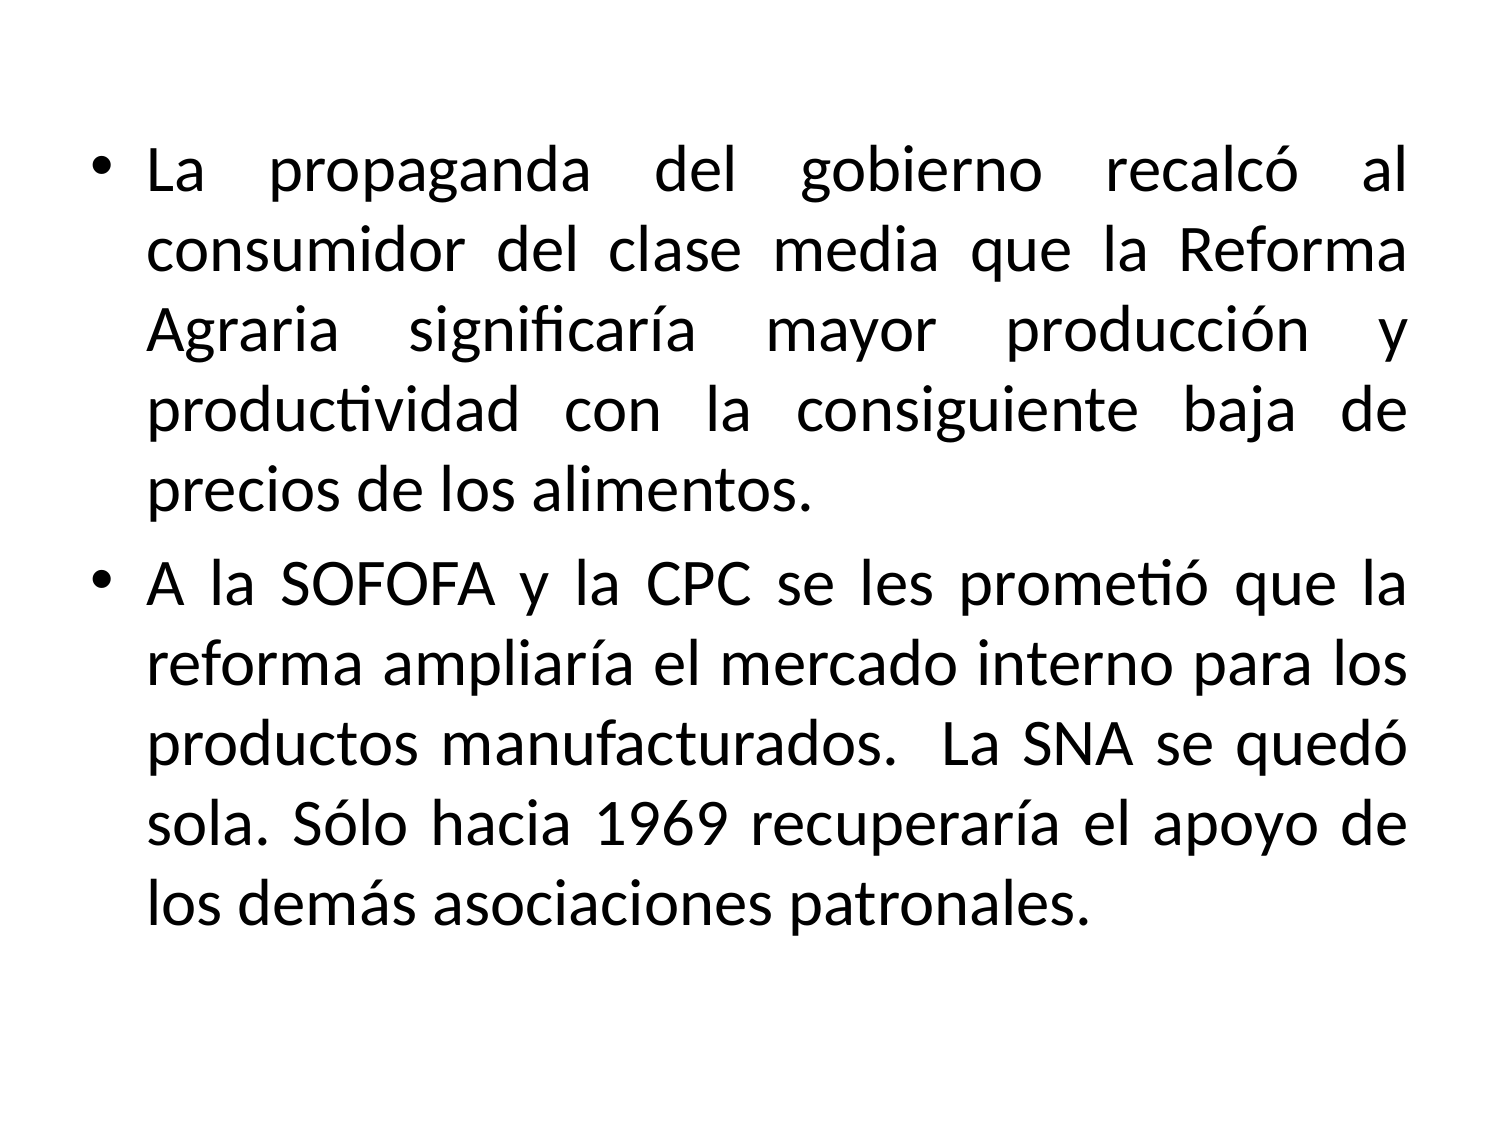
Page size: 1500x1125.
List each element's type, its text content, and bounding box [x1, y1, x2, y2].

list La propaganda del gobierno recalcó al consumidor del clase media que la Reforma Agraria significaría mayor producción y productividad con la consiguiente baja de precios de los alimentos. A la SOFOFA y la CPC se les prometió que la reforma ampliaría el mercado interno para los productos manufacturados. La SNA se quedó sola. Sólo hacia 1969 recuperaría el apoyo de los demás asociaciones patronales. [75, 117, 1425, 1005]
